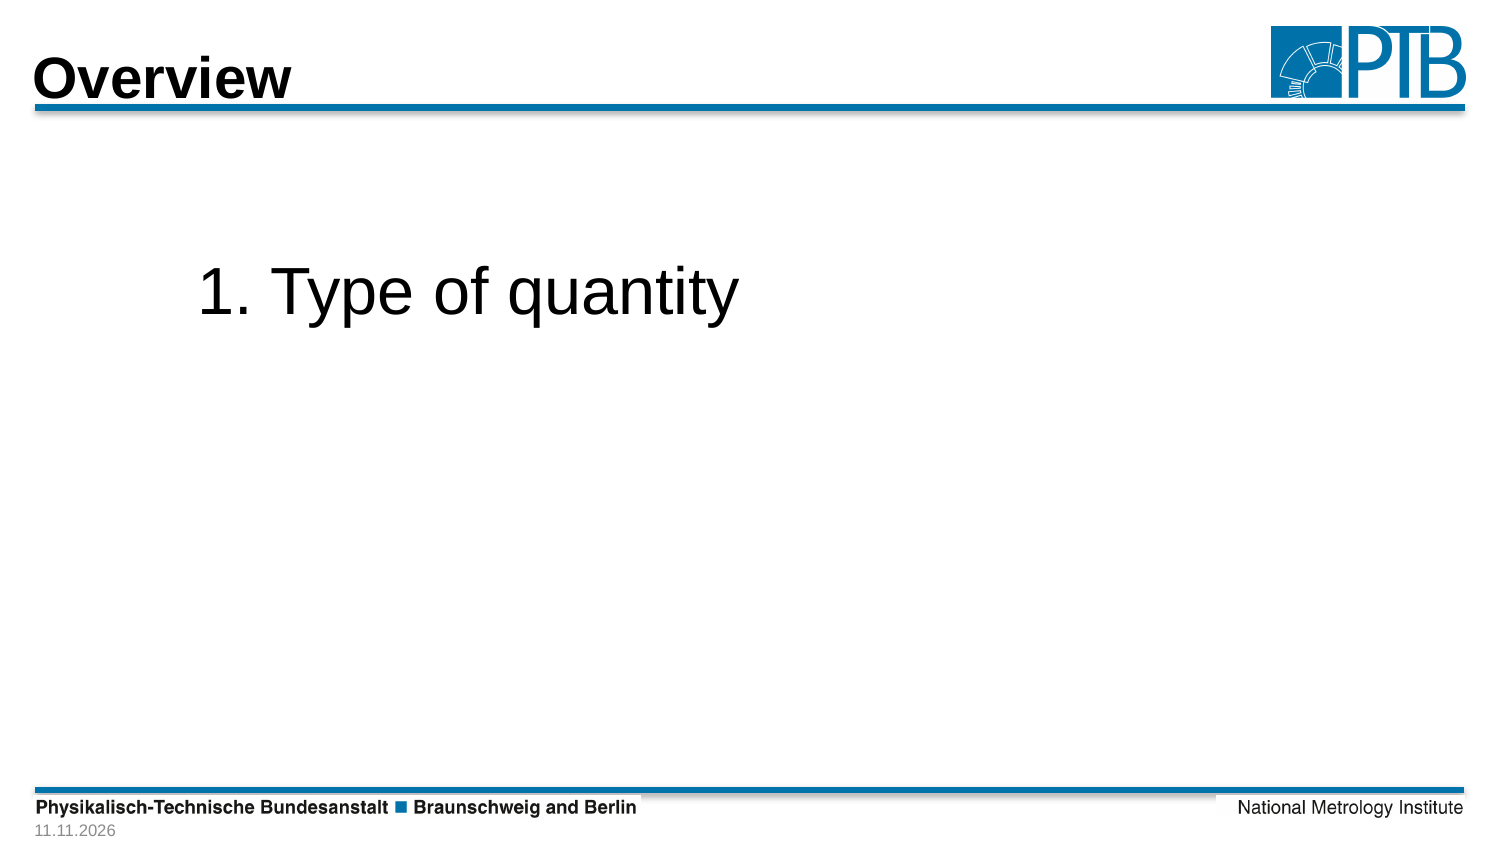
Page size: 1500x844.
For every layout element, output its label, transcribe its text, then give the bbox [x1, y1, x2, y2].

list 1. Type of quantity [183, 239, 1388, 422]
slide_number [19, 815, 669, 844]
picture [1459, 26, 1467, 75]
picture [1459, 80, 1467, 98]
title Overview [17, 26, 1459, 123]
picture [33, 795, 641, 815]
picture [1216, 795, 1465, 819]
